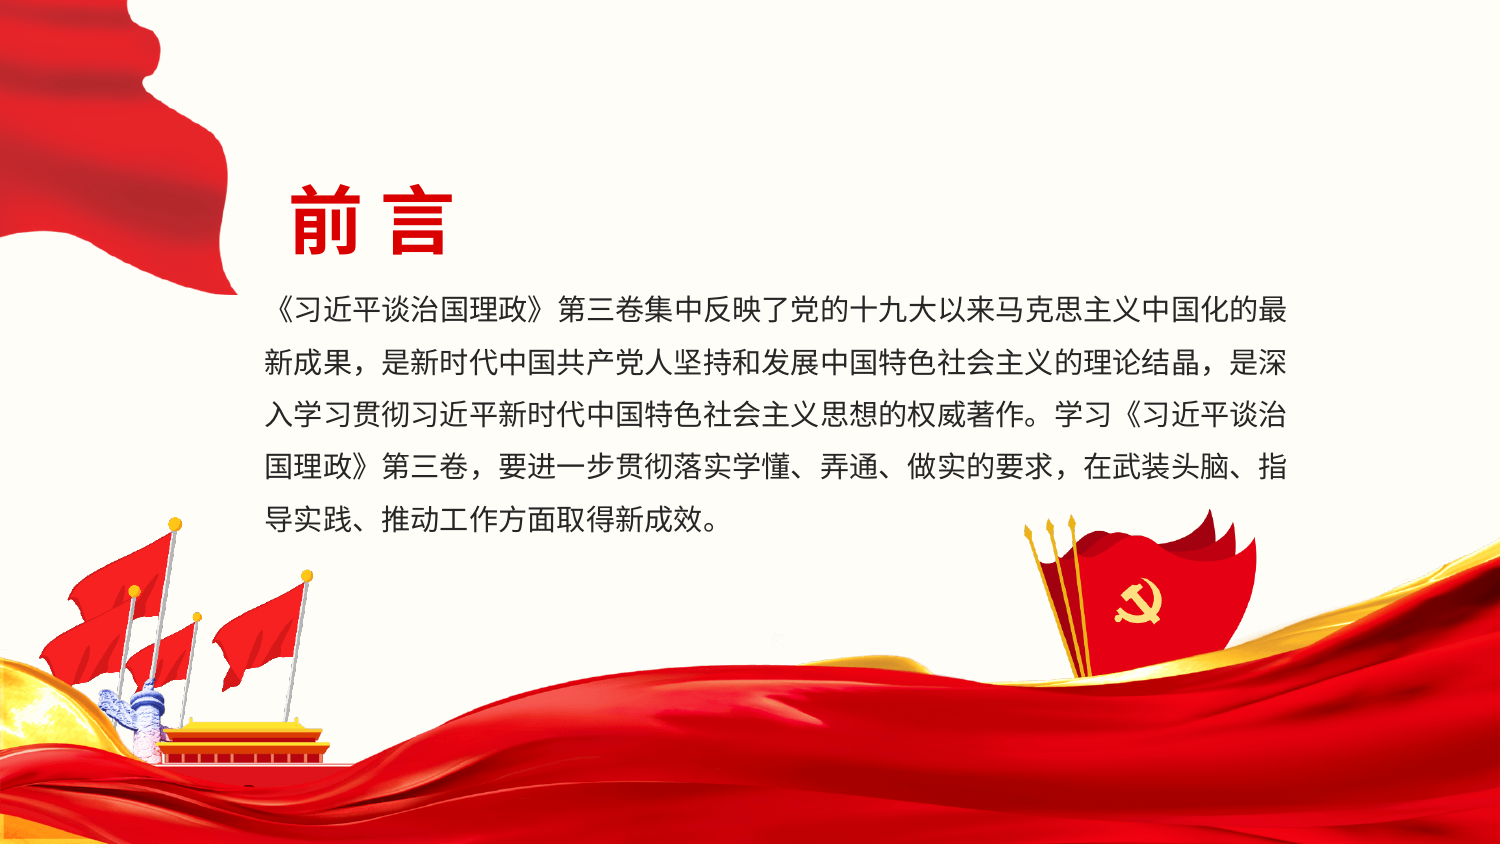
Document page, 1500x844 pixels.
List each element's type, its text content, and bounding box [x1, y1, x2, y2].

picture [0, 0, 238, 295]
text_box 前 言 [273, 165, 499, 266]
text_box 《习近平谈治国理政》第三卷集中反映了党的十九大以来马克思主义中国化的最新成果，是新时代中国共产党人坚持和发展中国特色社会主义的理论结晶，是深入学习贯彻习近平新时代中国特色社会主义思想的权威著作。学习《习近平谈治国理政》第三卷，要进一步贯彻落实学懂、弄通、做实的要求，在武装头脑、指导实践、推动工作方面取得新成效。 [249, 266, 1311, 534]
picture [0, 496, 1500, 844]
